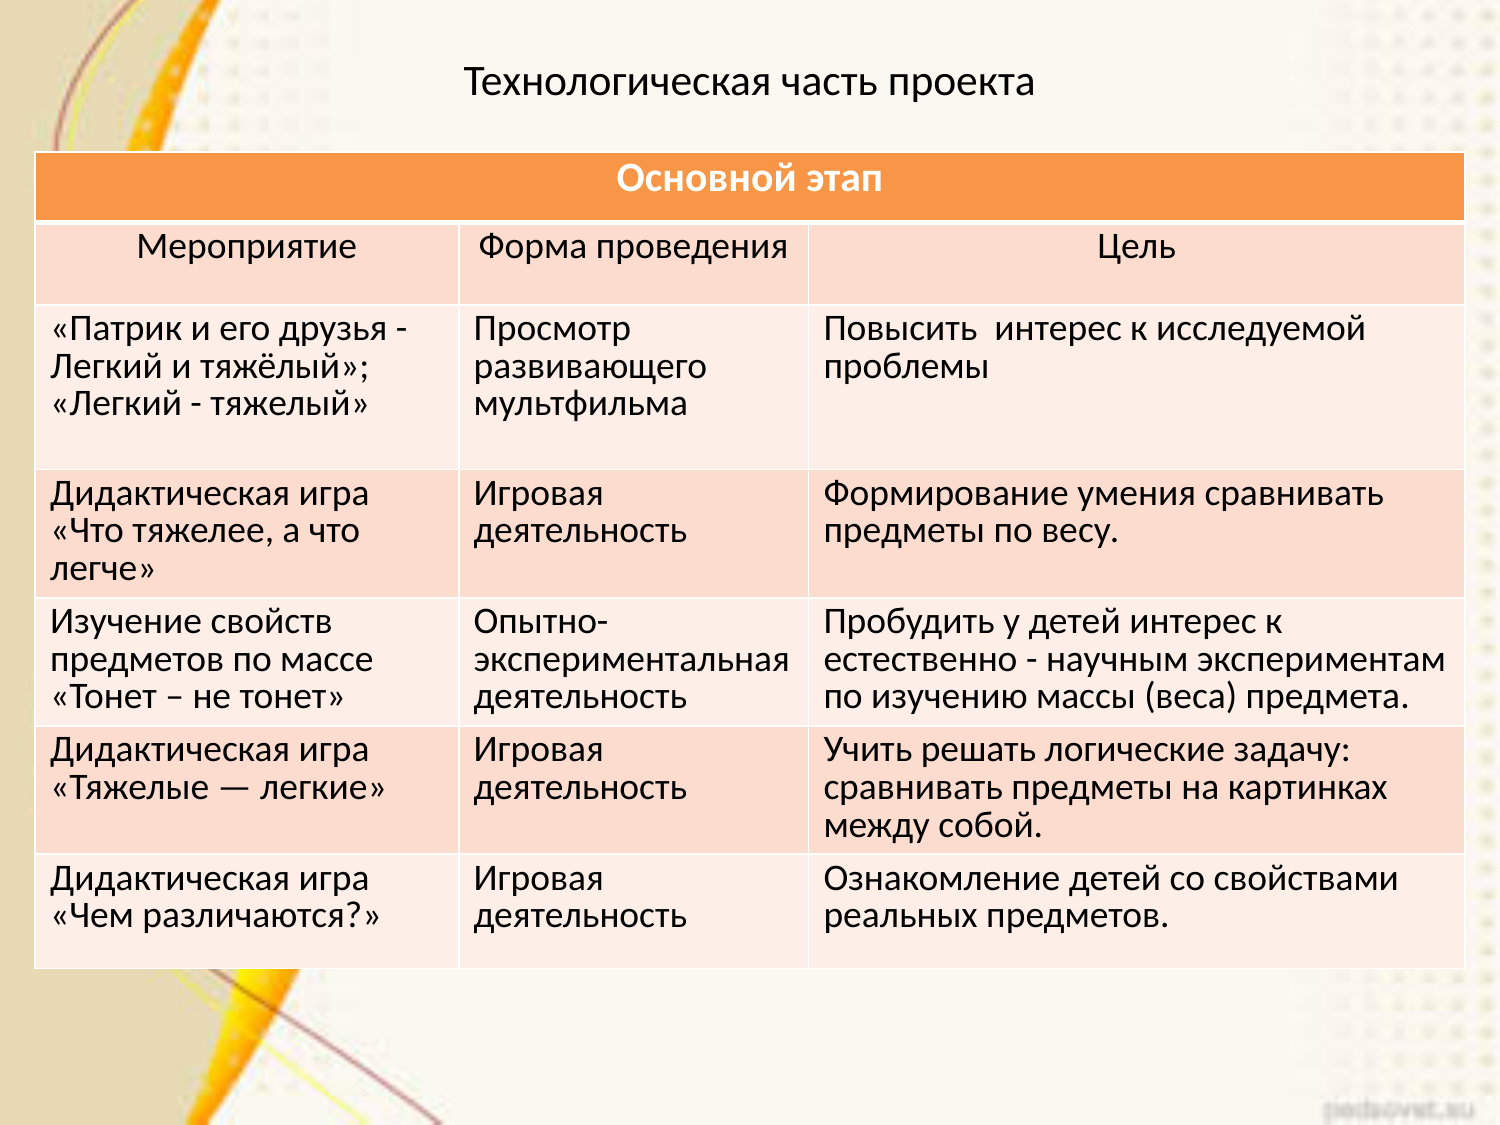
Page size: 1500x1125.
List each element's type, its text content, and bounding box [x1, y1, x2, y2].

table_cell Опытно-экспериментальная деятельность [460, 599, 808, 725]
table_cell «Патрик и его друзья -Легкий и тяжёлый»; «Легкий - тяжелый» [36, 306, 458, 469]
table_cell Дидактическая игра «Чем различаются?» [36, 855, 458, 968]
table_cell Формирование умения сравнивать предметы по весу. [809, 470, 1464, 597]
table_cell Мероприятие [36, 225, 458, 304]
table_cell Пробудить у детей интерес к естественно - научным экспериментам по изучению массы (веса) предмета. [809, 599, 1464, 725]
picture [0, 0, 1500, 1125]
table_cell Ознакомление детей со свойствами реальных предметов. [809, 855, 1464, 968]
text_box Технологическая часть проекта [74, 45, 1425, 151]
table_cell Игровая деятельность [460, 470, 808, 597]
table_cell Цель [809, 225, 1464, 304]
table_cell Повысить интерес к исследуемой проблемы [809, 306, 1464, 469]
table_cell Изучение свойств предметов по массе «Тонет – не тонет» [36, 599, 458, 725]
table_cell Учить решать логические задачу: сравнивать предметы на картинках между собой. [809, 727, 1464, 853]
table_cell Игровая деятельность [460, 855, 808, 968]
table_cell Дидактическая игра «Тяжелые — легкие» [36, 727, 458, 853]
table_cell Игровая деятельность [460, 727, 808, 853]
table_header Основной этап [36, 153, 1464, 220]
table_cell Дидактическая игра «Что тяжелее, а что легче» [36, 470, 458, 597]
table_cell Просмотр развивающего мультфильма [460, 306, 808, 469]
table_cell Форма проведения [460, 225, 808, 304]
